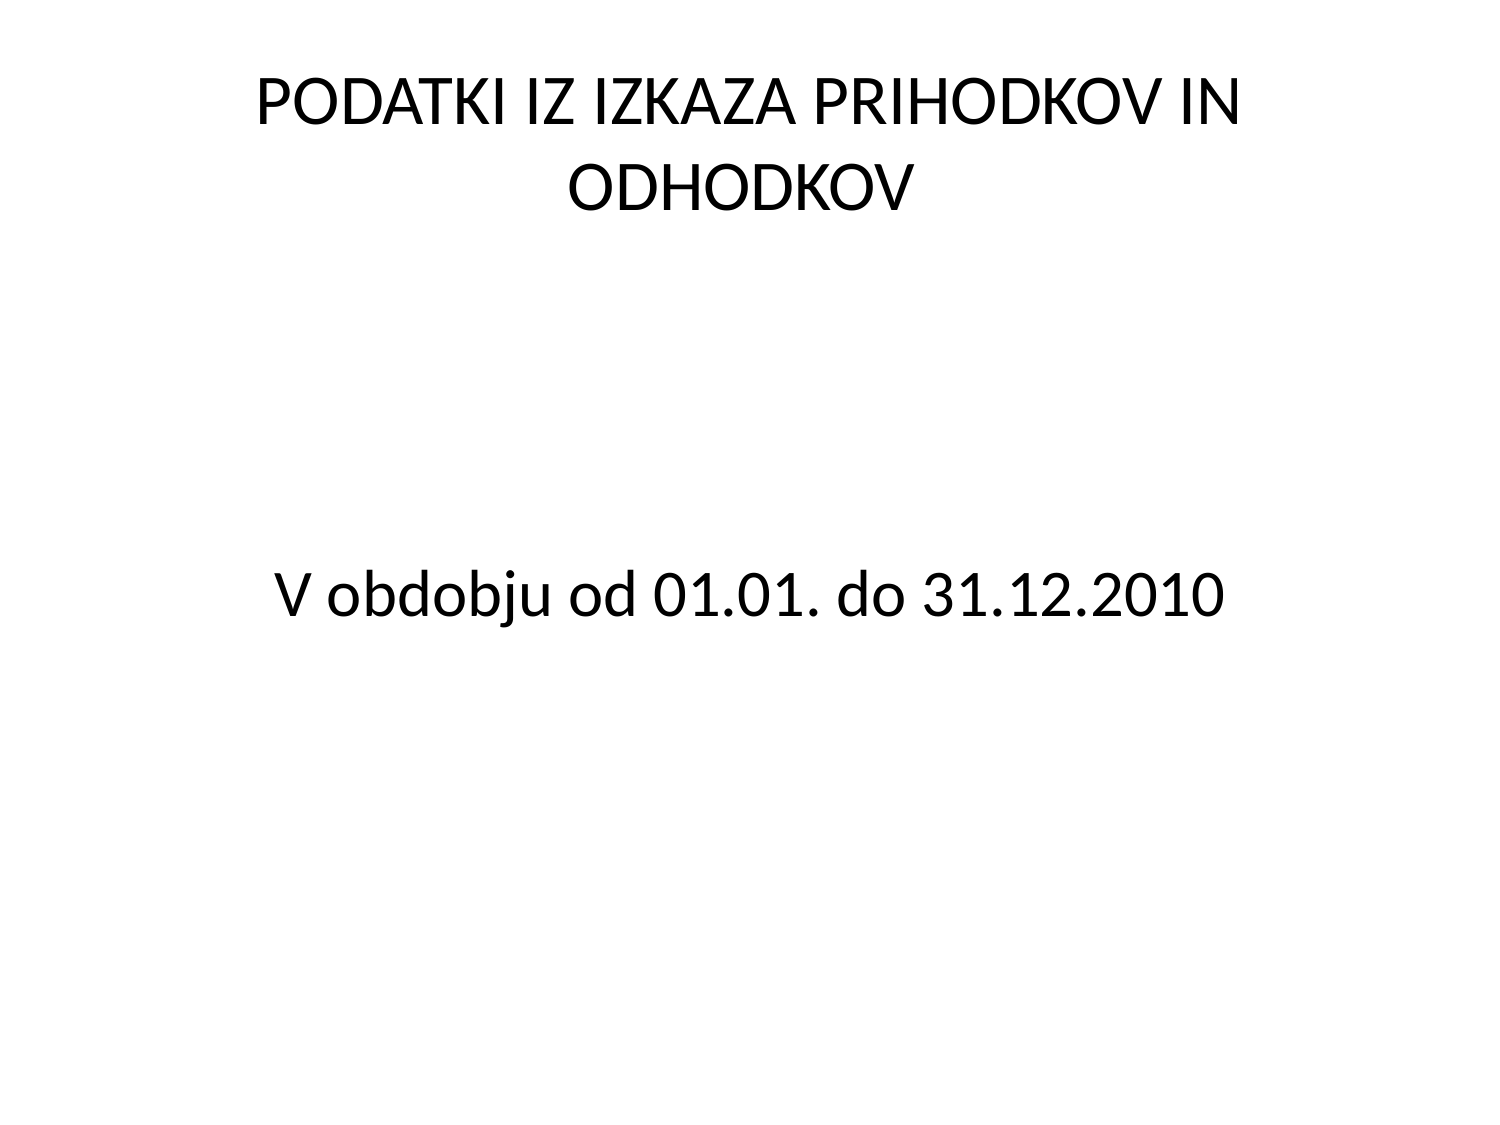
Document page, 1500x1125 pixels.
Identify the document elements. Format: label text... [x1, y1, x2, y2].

list V obdobju od 01.01. do 31.12.2010 [75, 262, 1425, 1005]
title PODATKI IZ IZKAZA PRIHODKOV IN ODHODKOV [75, 45, 1425, 233]
